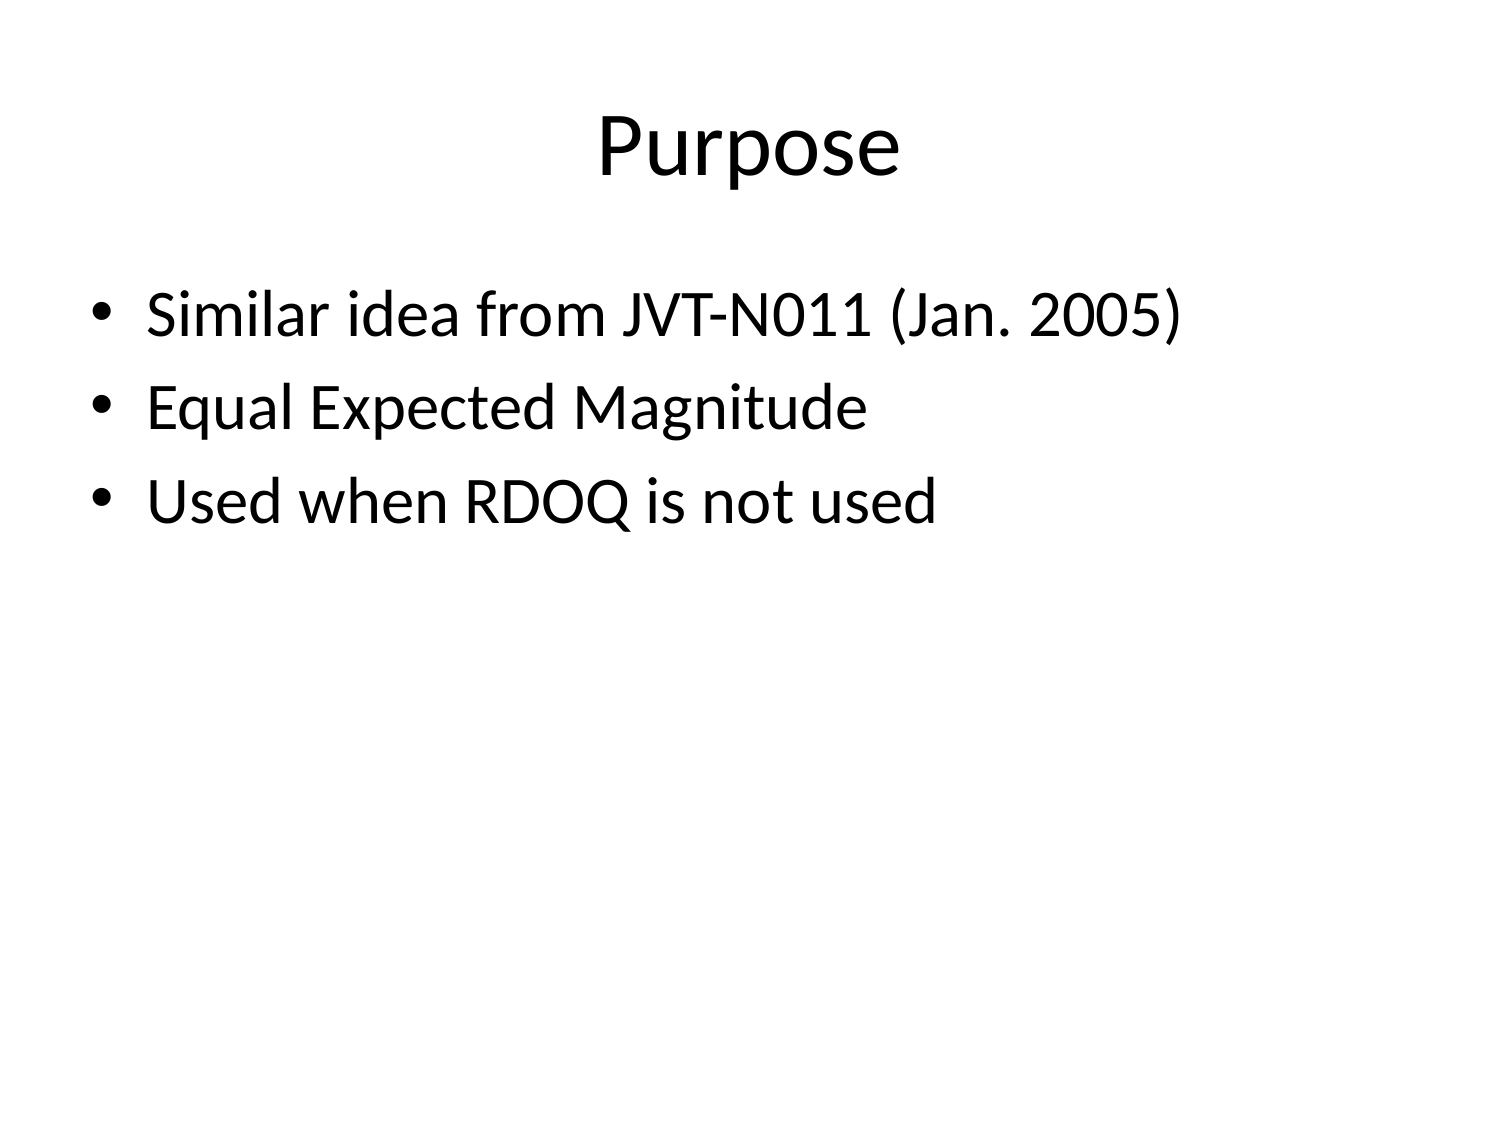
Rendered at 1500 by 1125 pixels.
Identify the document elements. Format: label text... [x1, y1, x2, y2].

title Purpose [75, 45, 1425, 233]
list Similar idea from JVT-N011 (Jan. 2005) Equal Expected Magnitude Used when RDOQ is not used [75, 262, 1425, 1005]
